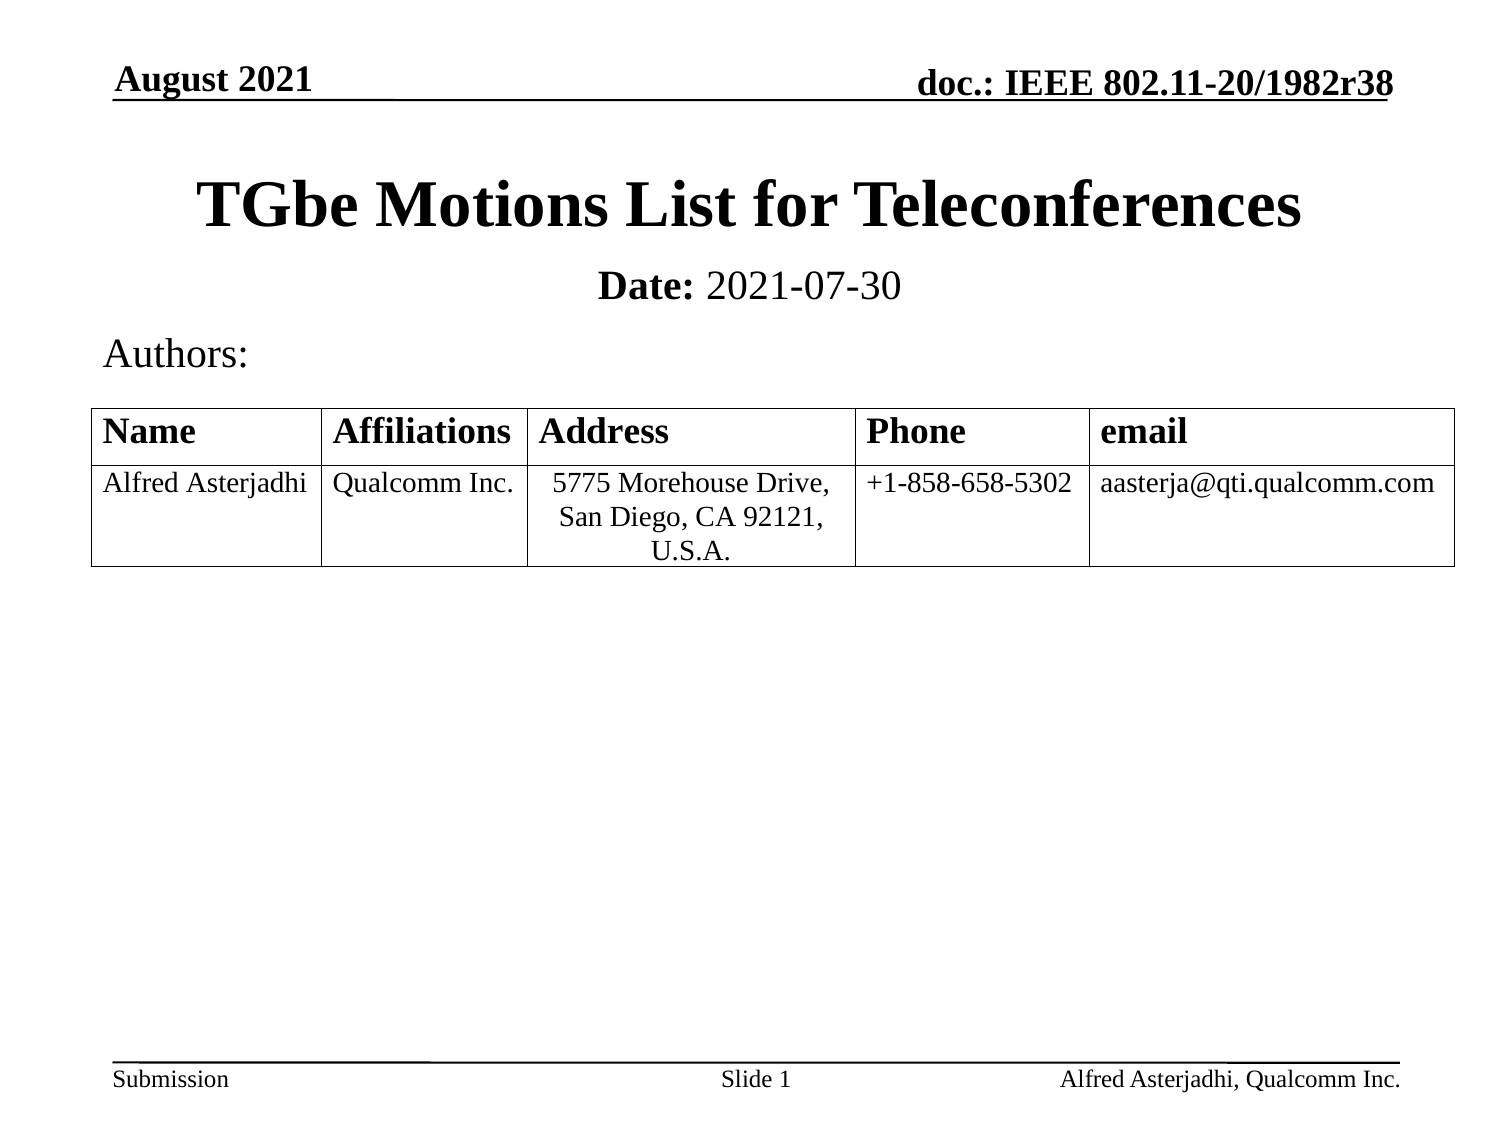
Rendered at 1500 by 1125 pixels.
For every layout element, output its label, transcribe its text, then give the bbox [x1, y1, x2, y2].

title TGbe Motions List for Teleconferences [112, 112, 1388, 249]
slide_number Slide 1 [712, 1061, 800, 1123]
list Date: 2021-07-30 [112, 249, 1388, 316]
footer Alfred Asterjadhi, Qualcomm Inc. [902, 1061, 1402, 1093]
text_box Authors: [87, 318, 325, 381]
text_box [75, 407, 1477, 819]
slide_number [114, 54, 493, 100]
